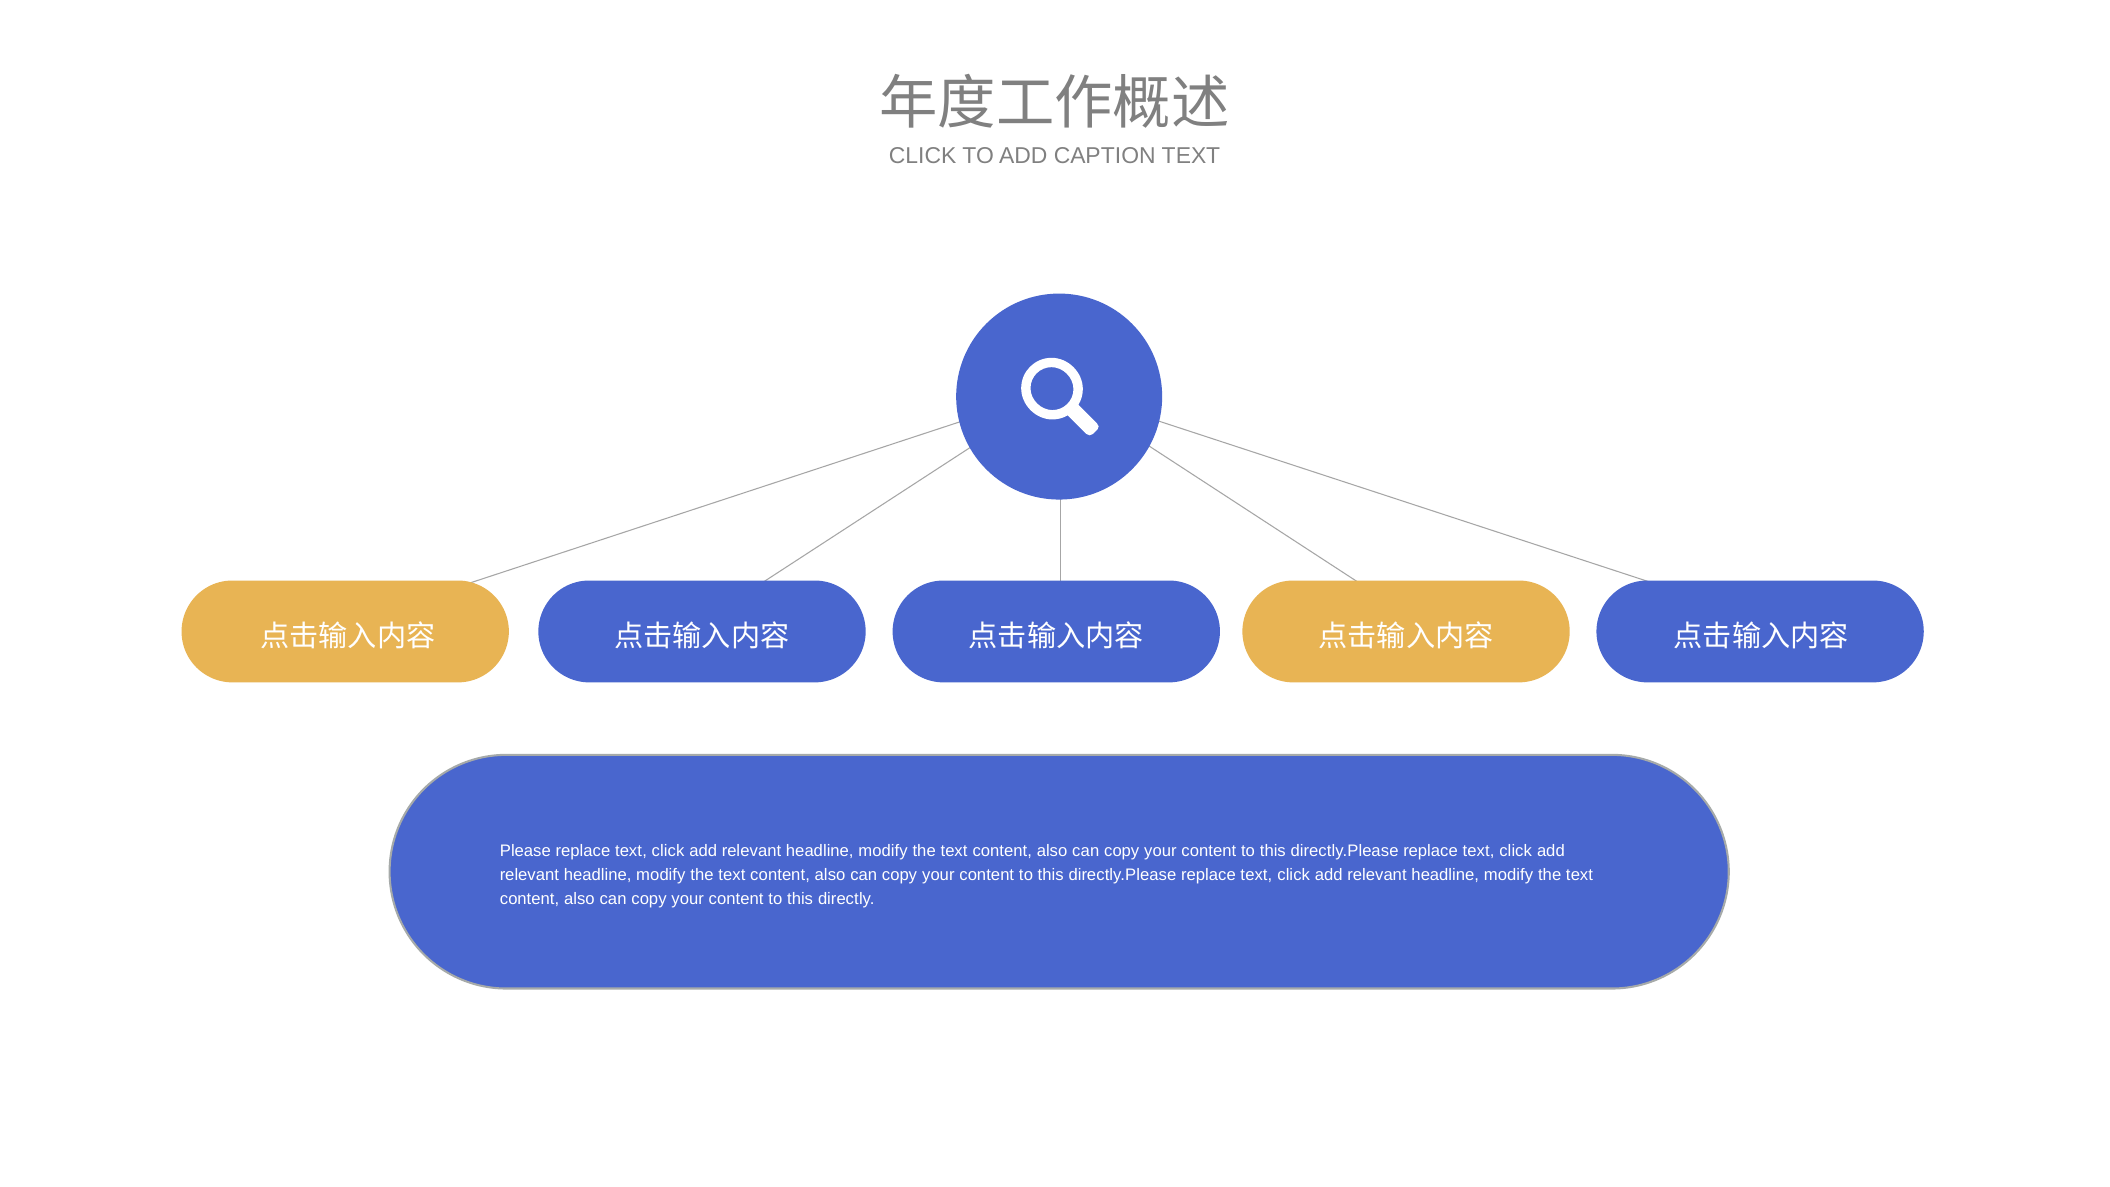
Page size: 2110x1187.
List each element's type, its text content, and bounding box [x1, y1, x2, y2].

text_box [181, 613, 185, 650]
text_box 点击输入内容 [185, 596, 511, 667]
text_box [552, 580, 852, 596]
text_box 年度工作概述 [865, 65, 1245, 136]
text_box Please replace text, click add relevant headline, modify the text content, also can copy your content to this directly.Please replace text, click add relevant headline, modify the text content, also can copy your content to this directly.Please replace text, click add relevant headline, modify the text content, also can copy your content to this directly. [499, 806, 1607, 938]
text_box 点击输入内容 [1243, 596, 1569, 667]
text_box [907, 667, 1206, 683]
text_box [1256, 580, 1556, 596]
text_box 点击输入内容 [539, 596, 865, 667]
text_box [195, 667, 495, 683]
text_box [1610, 667, 1910, 683]
text_box [1256, 667, 1556, 683]
text_box [906, 580, 1206, 596]
text_box [195, 580, 495, 596]
text_box [552, 667, 852, 683]
text_box [1611, 580, 1909, 595]
text_box [389, 754, 1729, 989]
text_box CLICK TO ADD CAPTION TEXT [865, 140, 1245, 168]
text_box 点击输入内容 [1598, 595, 1924, 667]
text_box 点击输入内容 [893, 596, 1219, 667]
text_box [956, 293, 1163, 500]
